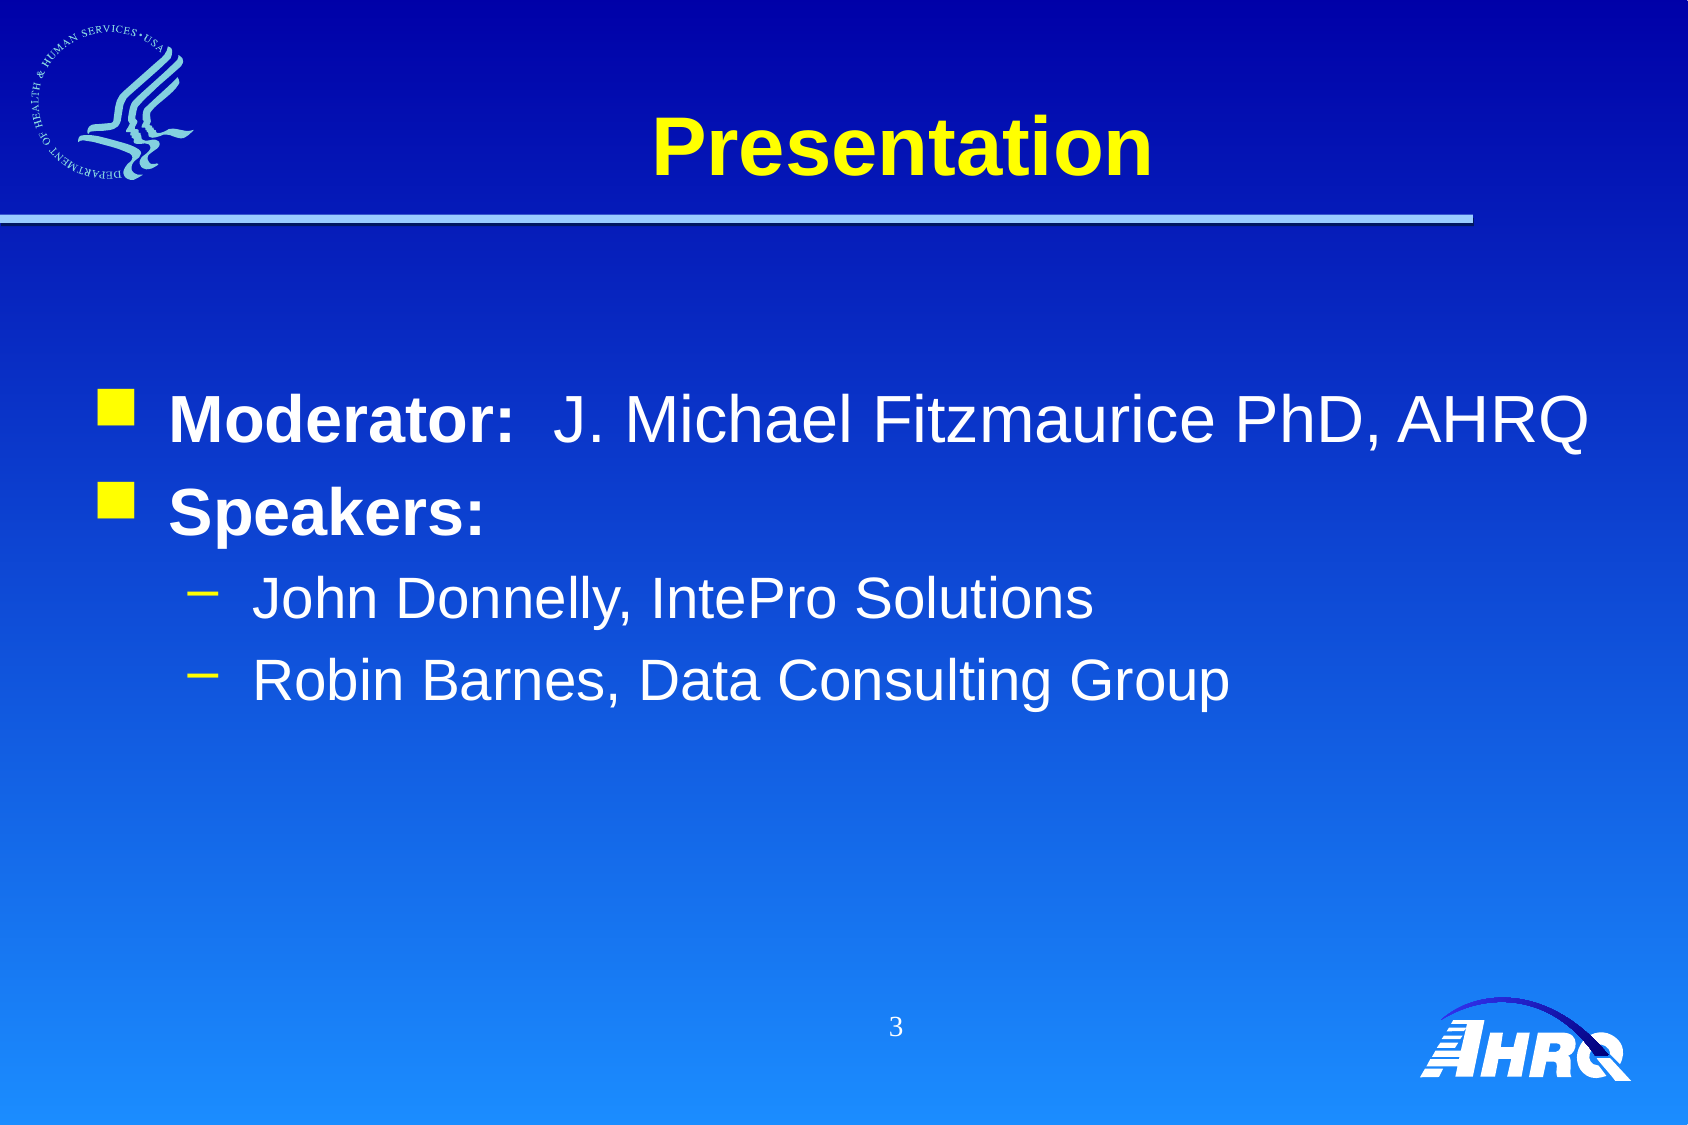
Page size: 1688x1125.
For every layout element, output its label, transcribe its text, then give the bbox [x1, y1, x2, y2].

slide_number 3 [468, 999, 919, 1079]
title Presentation [218, 56, 1588, 202]
list Moderator: J. Michael Fitzmaurice PhD, AHRQ Speakers: John Donnelly, IntePro Solutions Robin Barnes, Data Consulting Group [77, 274, 1629, 751]
